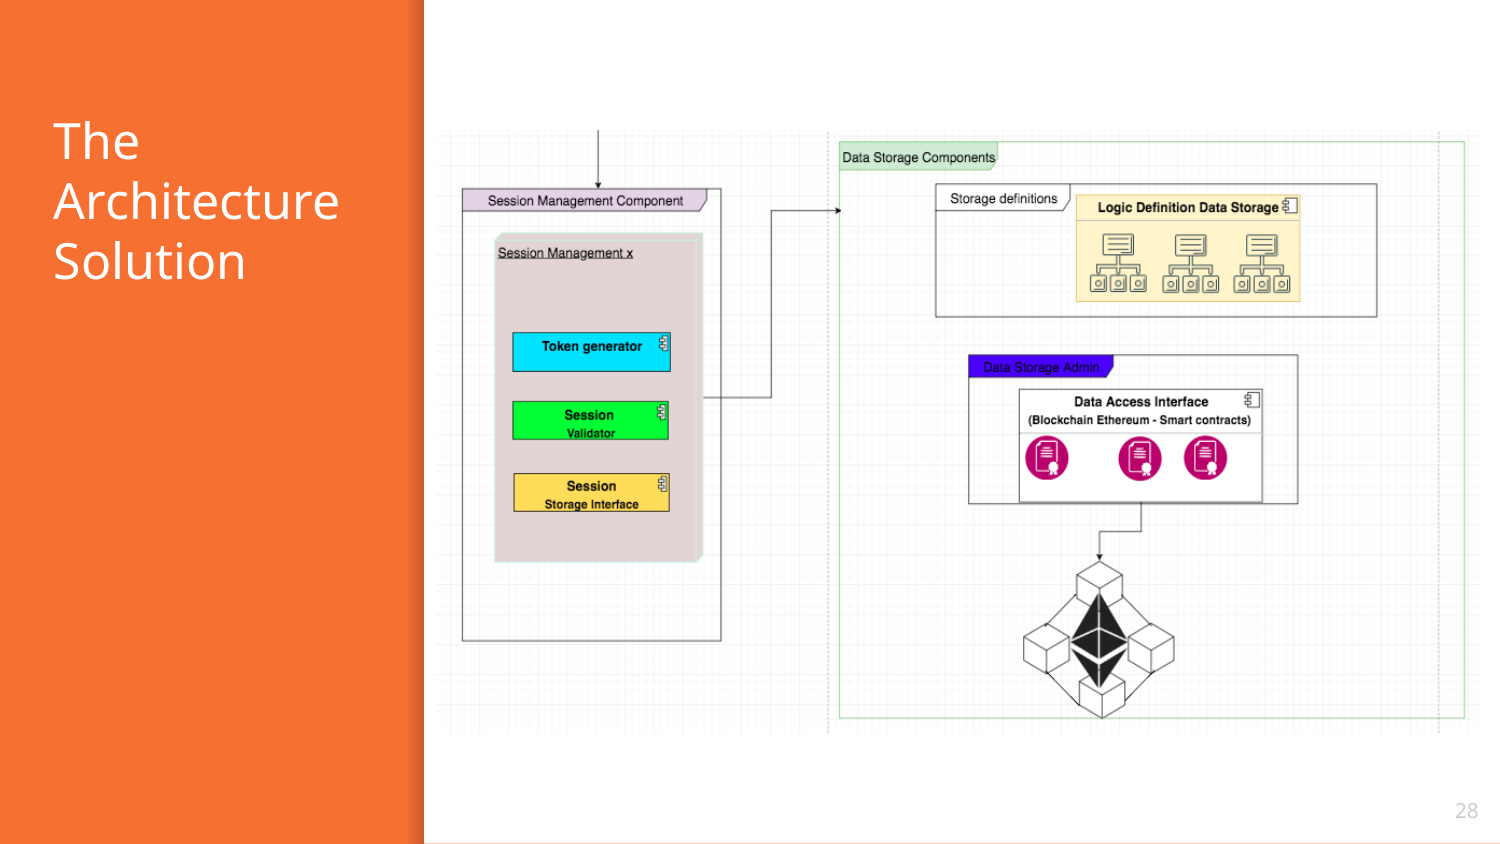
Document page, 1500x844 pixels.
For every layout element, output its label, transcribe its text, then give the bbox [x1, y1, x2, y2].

title The Architecture Solution [38, 94, 375, 748]
slide_number ‹#› [1403, 779, 1494, 844]
picture [435, 130, 1482, 734]
